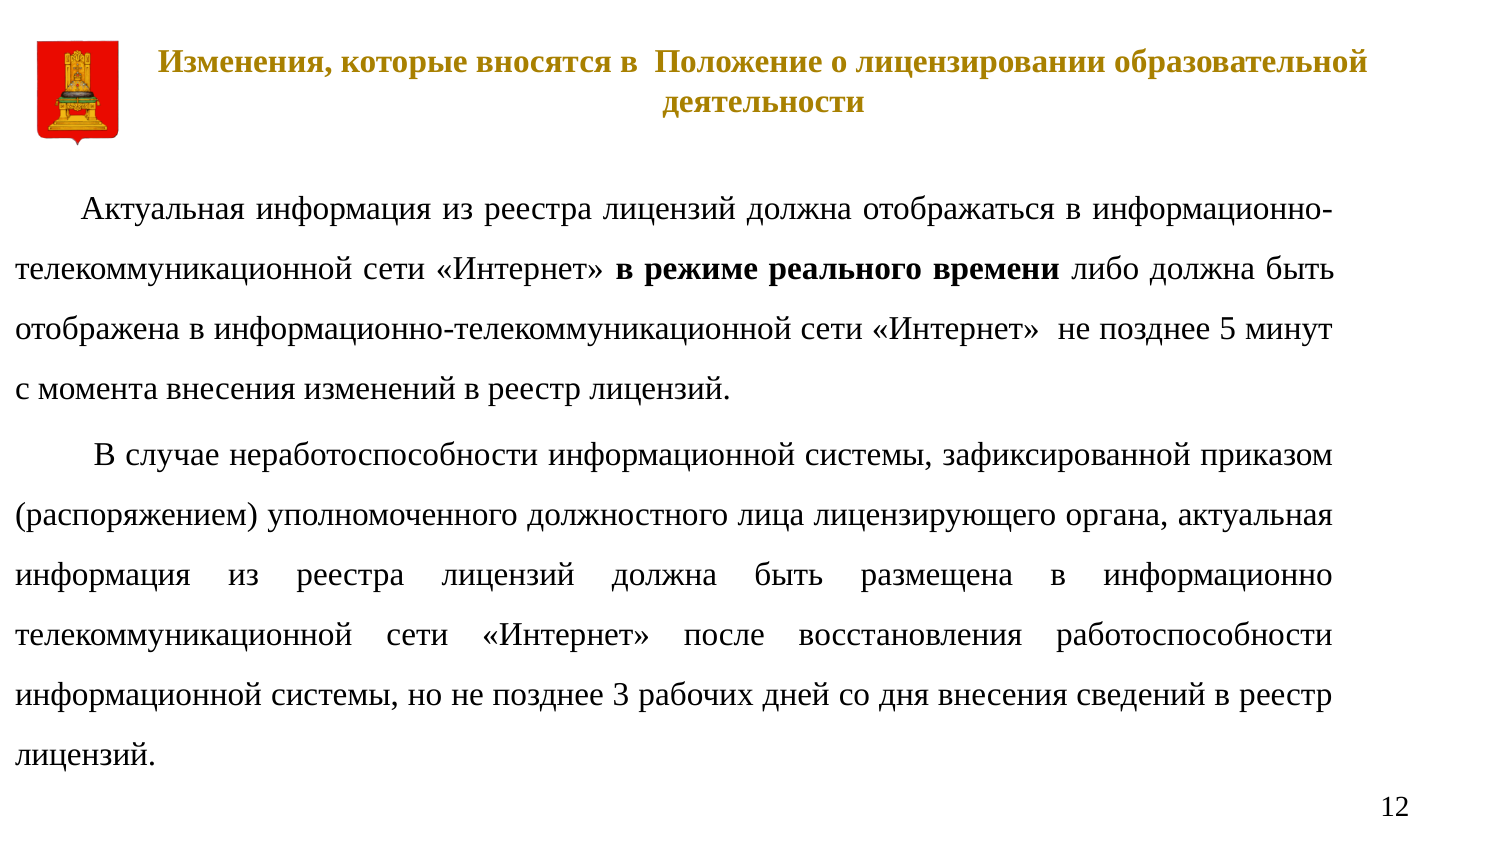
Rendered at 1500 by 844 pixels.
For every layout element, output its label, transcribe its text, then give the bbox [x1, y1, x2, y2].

text_box Изменения, которые вносятся в Положение о лицензировании образовательной деятельности [129, 43, 1404, 115]
list Актуальная информация из реестра лицензий должна отображаться в информационно-телекоммуникационной сети «Интернет» в режиме реального времени либо должна быть отображена в информационно-телекоммуникационной сети «Интернет» не позднее 5 минут с момента внесения изменений в реестр лицензий. В случае неработоспособности информационной системы, зафиксированной приказом (распоряжением) уполномоченного должностного лица лицензирующего органа, актуальная информация из реестра лицензий должна быть размещена в информационно телекоммуникационной сети «Интернет» после восстановления работоспособности информационной системы, но не позднее 3 рабочих дней со дня внесения сведений в реестр лицензий. [0, 158, 1350, 754]
picture [34, 34, 125, 151]
slide_number 12 [1074, 782, 1425, 827]
